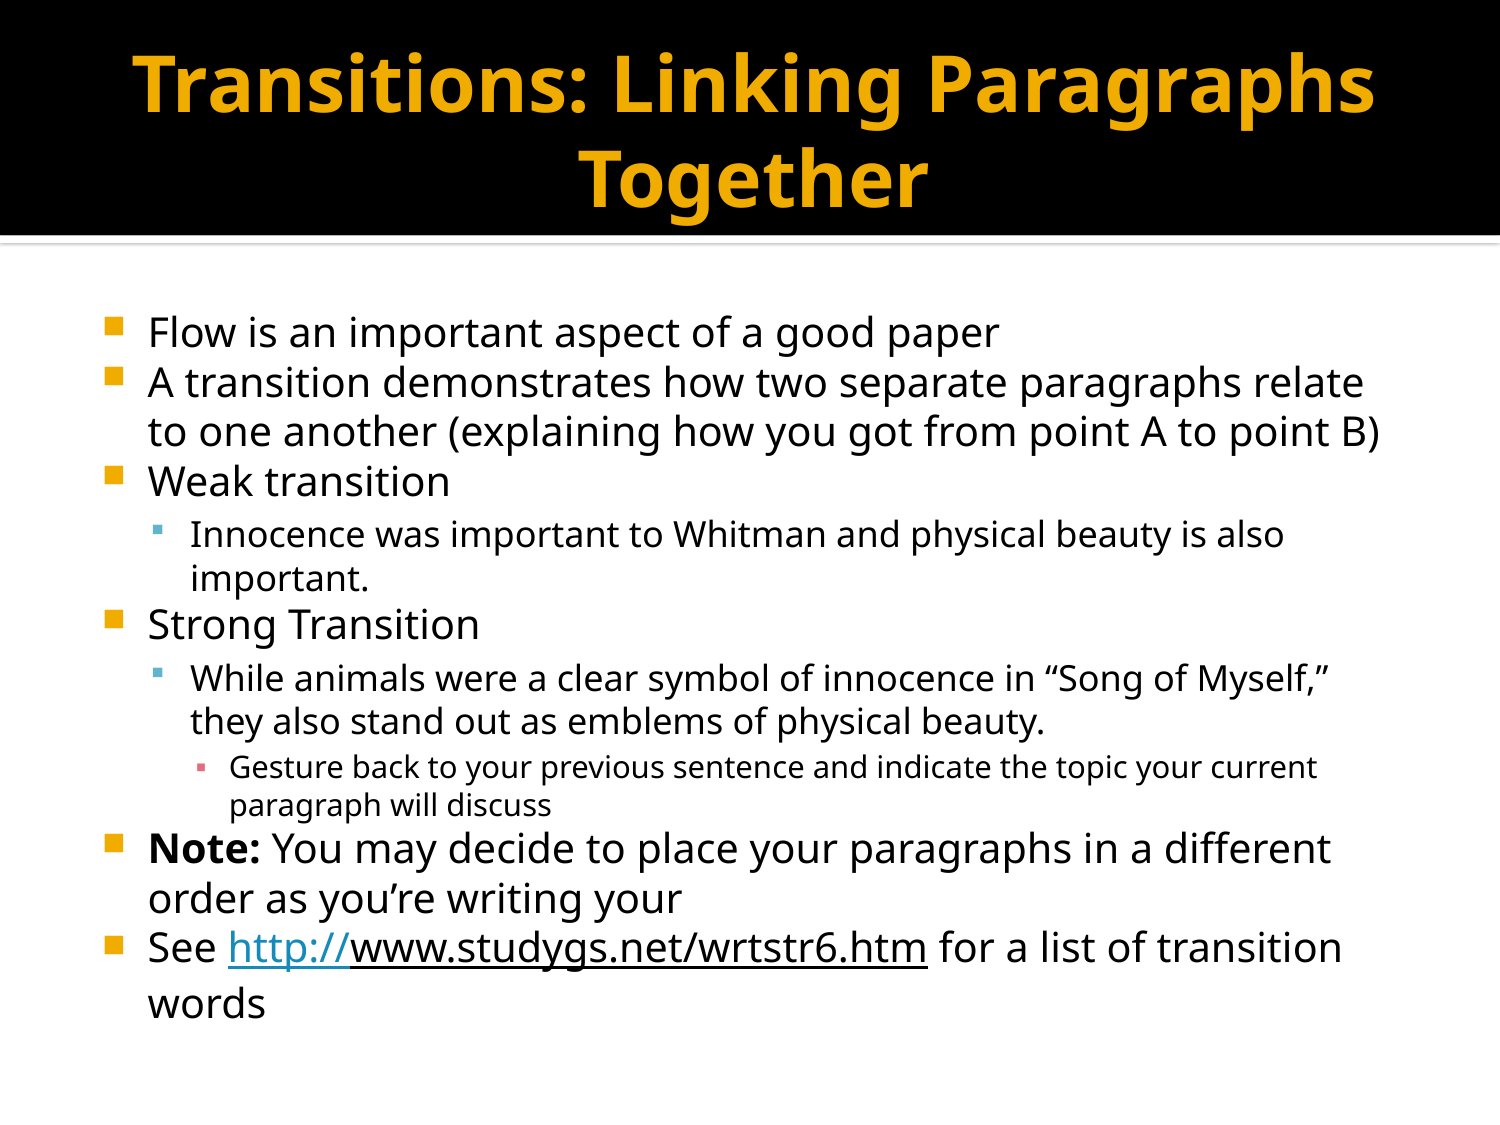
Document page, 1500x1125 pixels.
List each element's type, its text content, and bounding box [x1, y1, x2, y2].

title Transitions: Linking Paragraphs Together [75, 25, 1425, 231]
list Flow is an important aspect of a good paper A transition demonstrates how two separate paragraphs relate to one another (explaining how you got from point A to point B) Weak transition Innocence was important to Whitman and physical beauty is also important. Strong Transition While animals were a clear symbol of innocence in “Song of Myself,” they also stand out as emblems of physical beauty. Gesture back to your previous sentence and indicate the topic your current paragraph will discuss Note: You may decide to place your paragraphs in a different order as you’re writing your See http://www.studygs.net/wrtstr6.htm for a list of transition words [75, 291, 1425, 1050]
